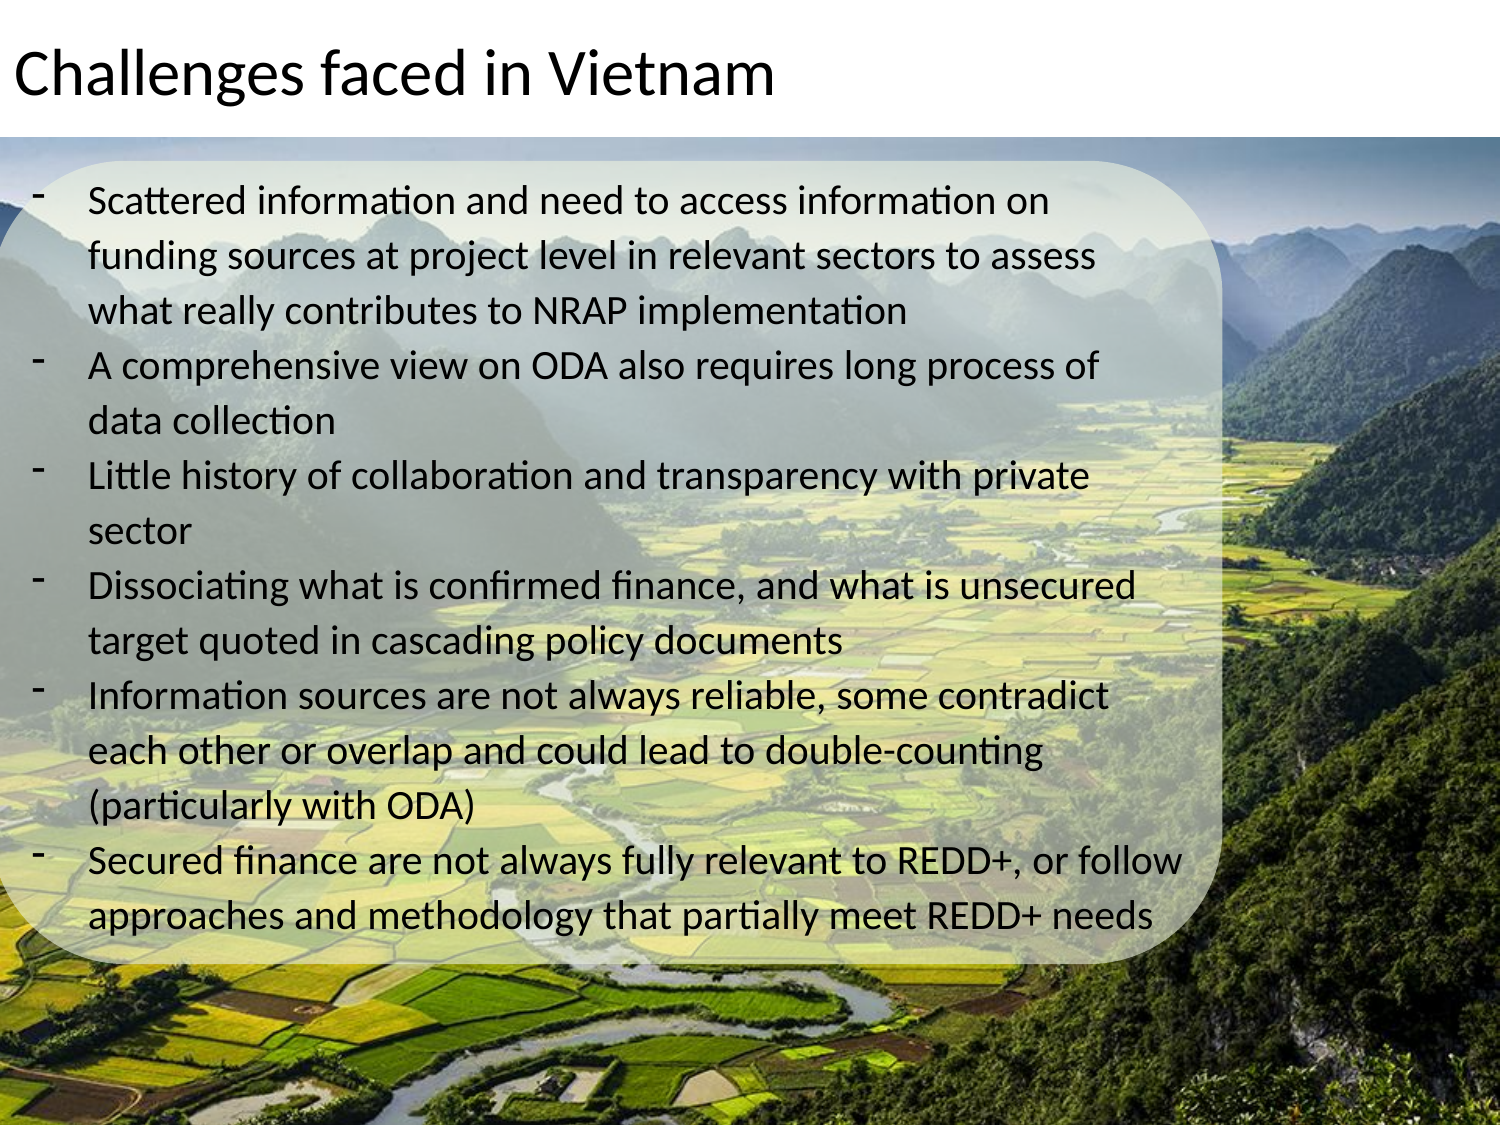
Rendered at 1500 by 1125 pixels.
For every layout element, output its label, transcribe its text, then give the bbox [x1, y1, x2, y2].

title Challenges faced in Vietnam [0, 0, 1500, 136]
picture [0, 136, 1500, 1125]
